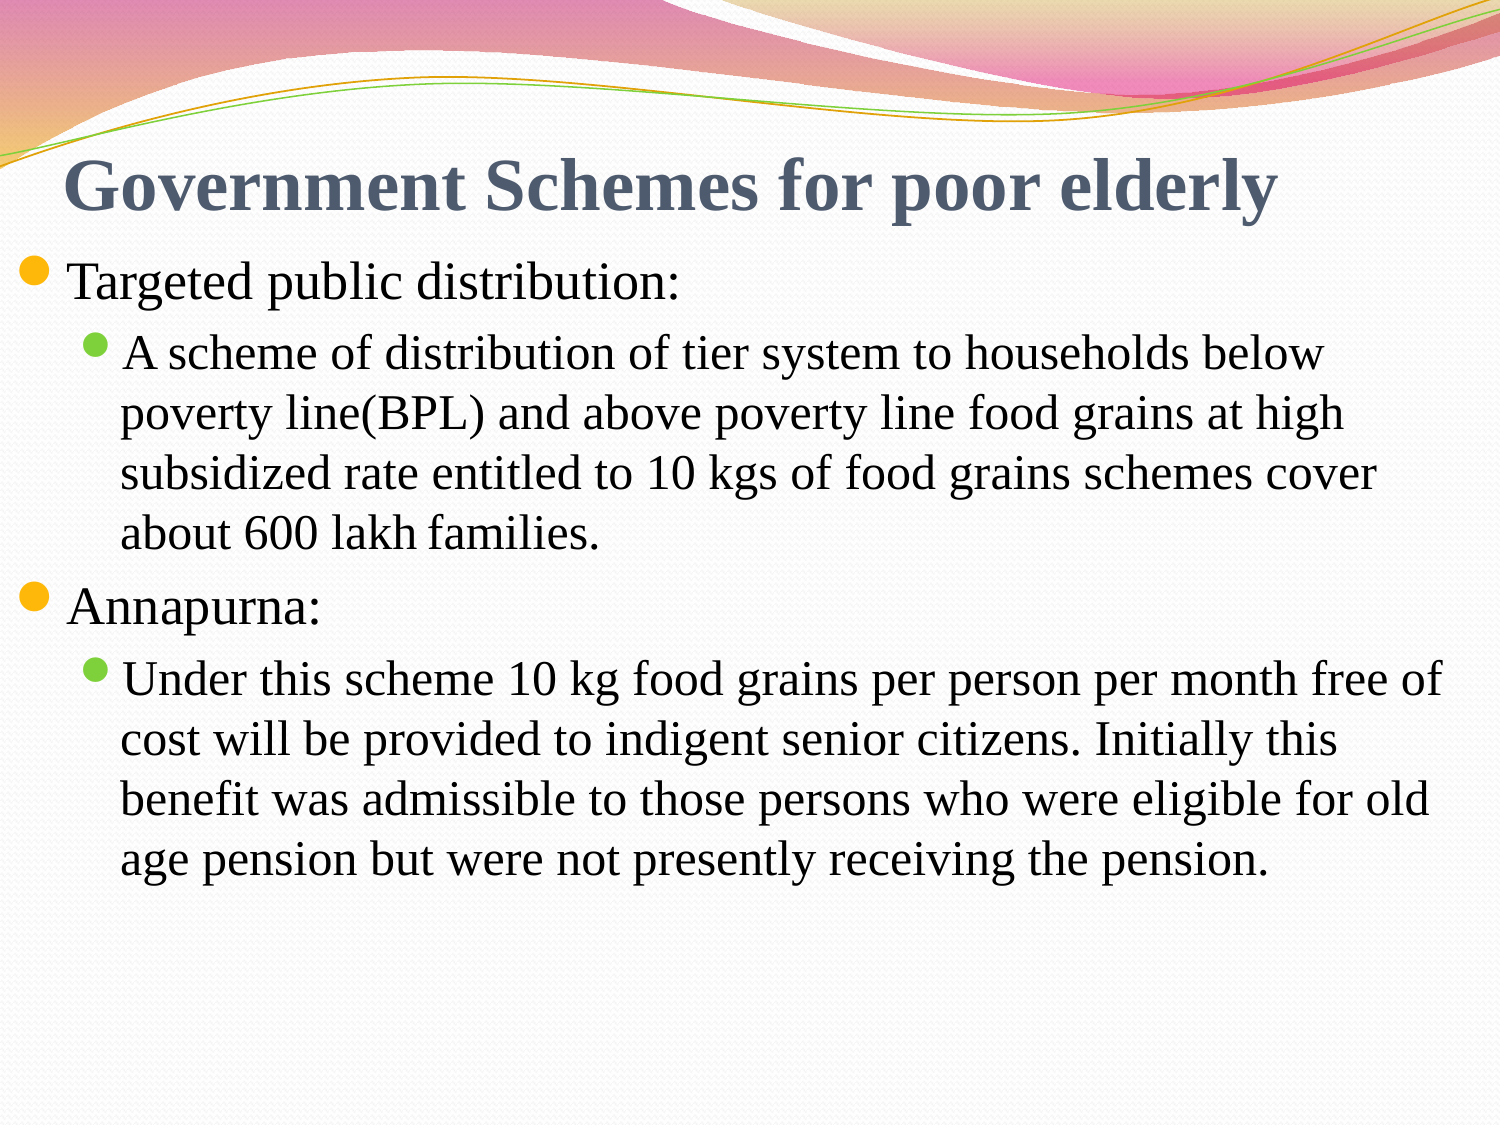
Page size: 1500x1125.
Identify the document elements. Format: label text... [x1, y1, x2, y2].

list Targeted public distribution: A scheme of distribution of tier system to households below poverty line(BPL) and above poverty line food grains at high subsidized rate entitled to 10 kgs of food grains schemes cover about 600 lakh families. Annapurna: Under this scheme 10 kg food grains per person per month free of cost will be provided to indigent senior citizens. Initially this benefit was admissible to those persons who were eligible for old age pension but were not presently receiving the pension. [0, 237, 1500, 1125]
title Government Schemes for poor elderly [62, 87, 1438, 226]
